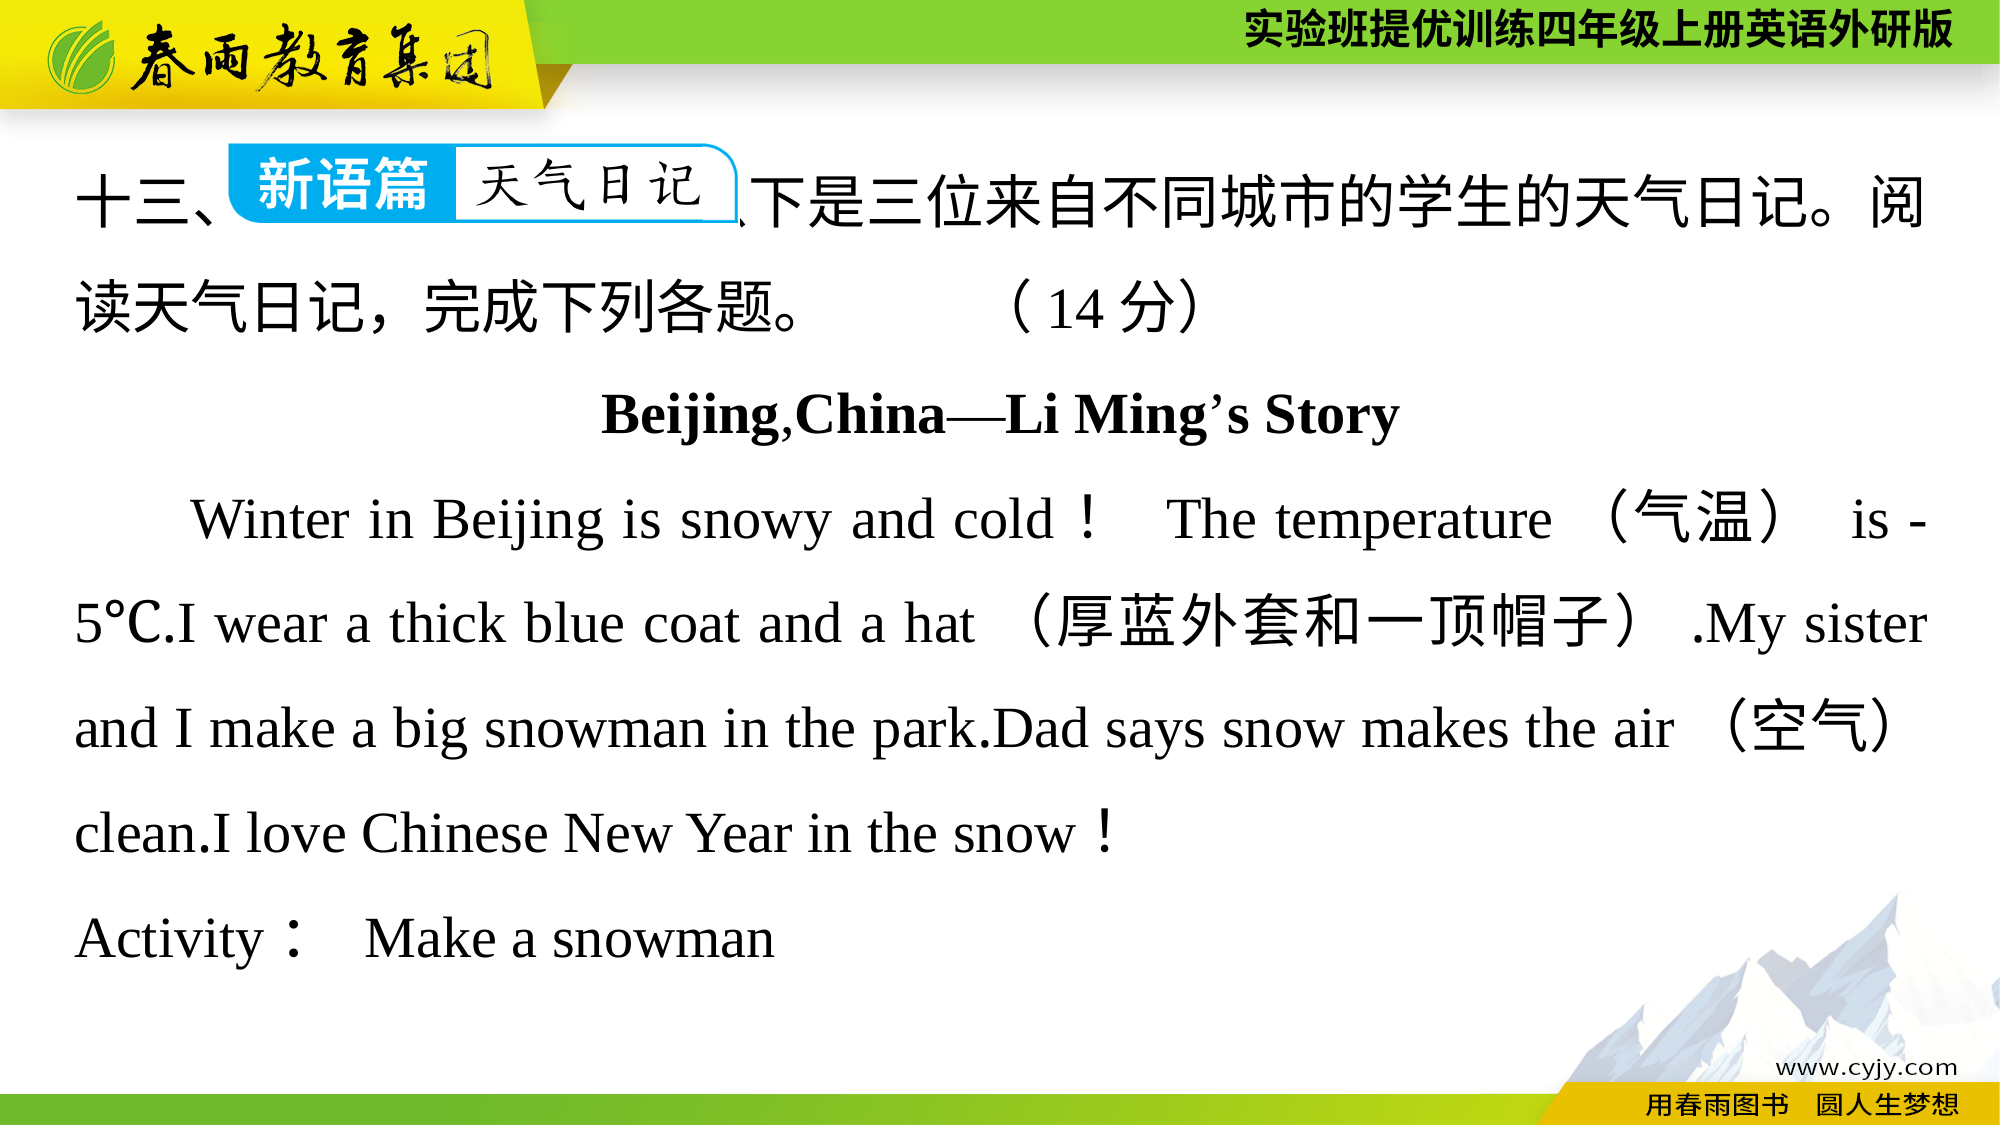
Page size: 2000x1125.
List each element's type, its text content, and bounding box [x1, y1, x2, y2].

picture [0, 0, 2000, 1125]
list 十三、 以下是三位来自不同城市的学生的天气日记。阅读天气日记，完成下列各题。 （14分） Beijing,China—Li Ming’s Story Winter in Beijing is snowy and cold！ The temperature（气温） is -5℃.I wear a thick blue coat and a hat（厚蓝外套和一顶帽子）.My sister and I make a big snowman in the park.Dad says snow makes the air（空气） clean.I love Chinese New Year in the snow！ Activity： Make a snowman [59, 122, 1944, 986]
